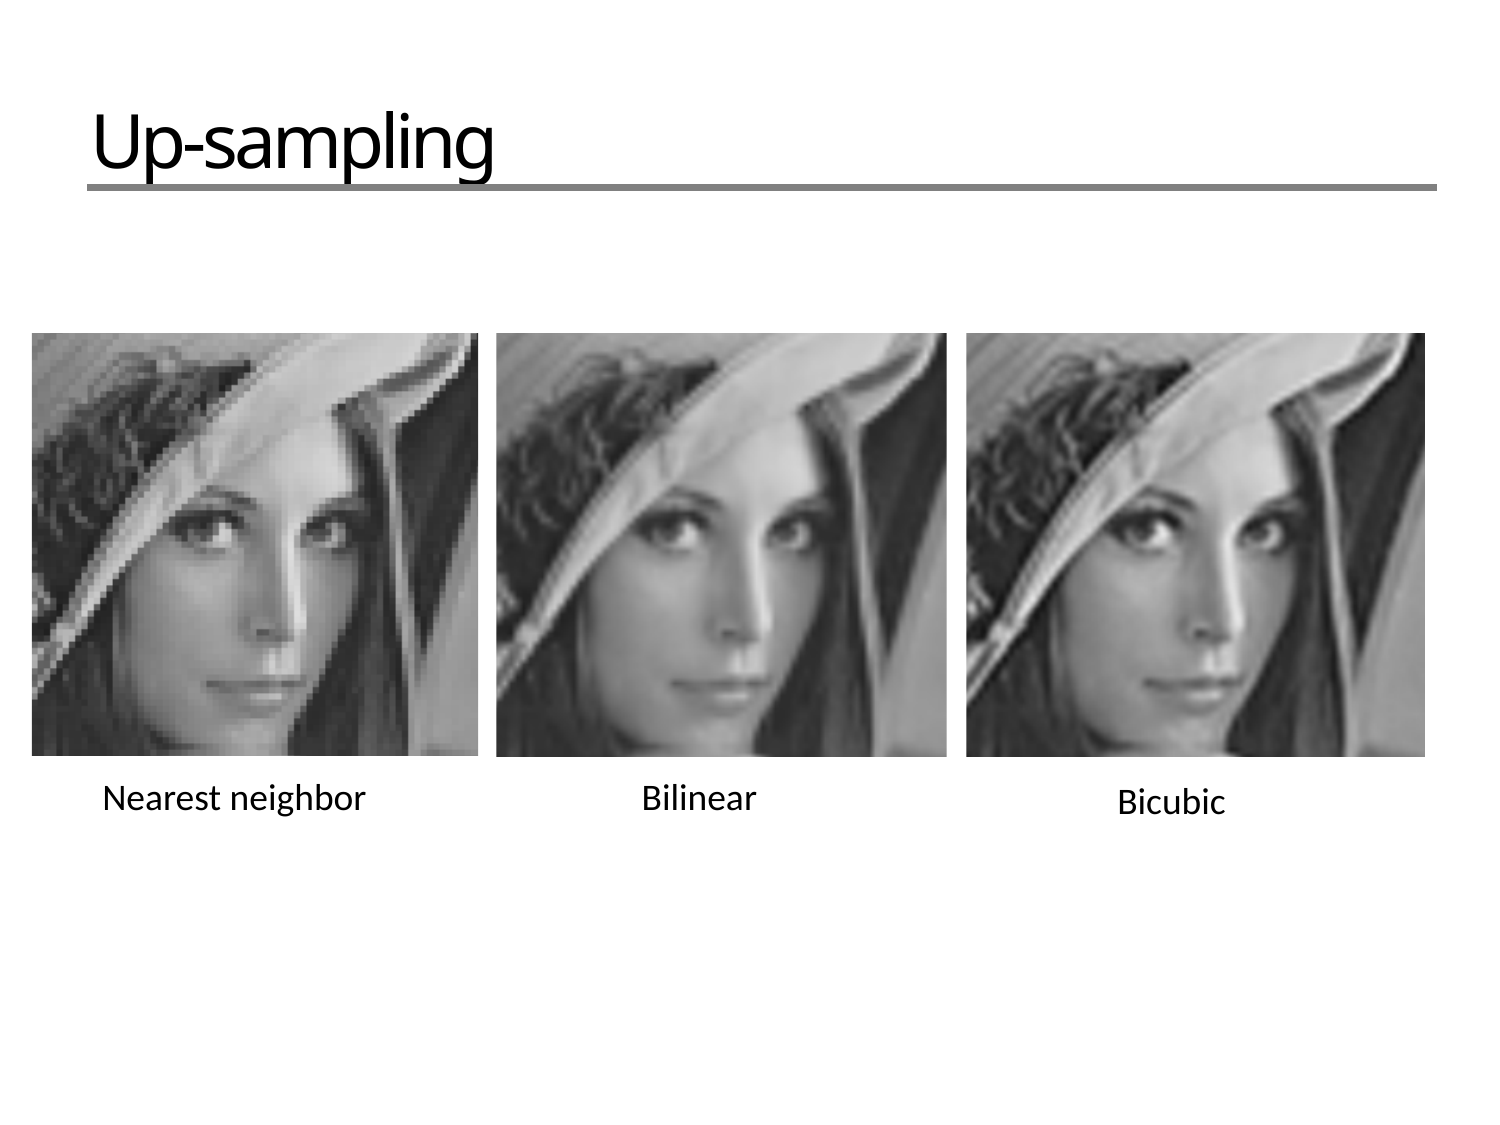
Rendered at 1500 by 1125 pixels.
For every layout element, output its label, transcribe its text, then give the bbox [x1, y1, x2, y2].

picture [496, 333, 947, 757]
text_box Nearest neighbor [87, 765, 387, 826]
picture [31, 333, 479, 756]
text_box Bicubic [1022, 769, 1321, 830]
picture [966, 333, 1426, 757]
text_box Bilinear [549, 765, 849, 826]
text_box Up-sampling [74, 45, 1425, 233]
